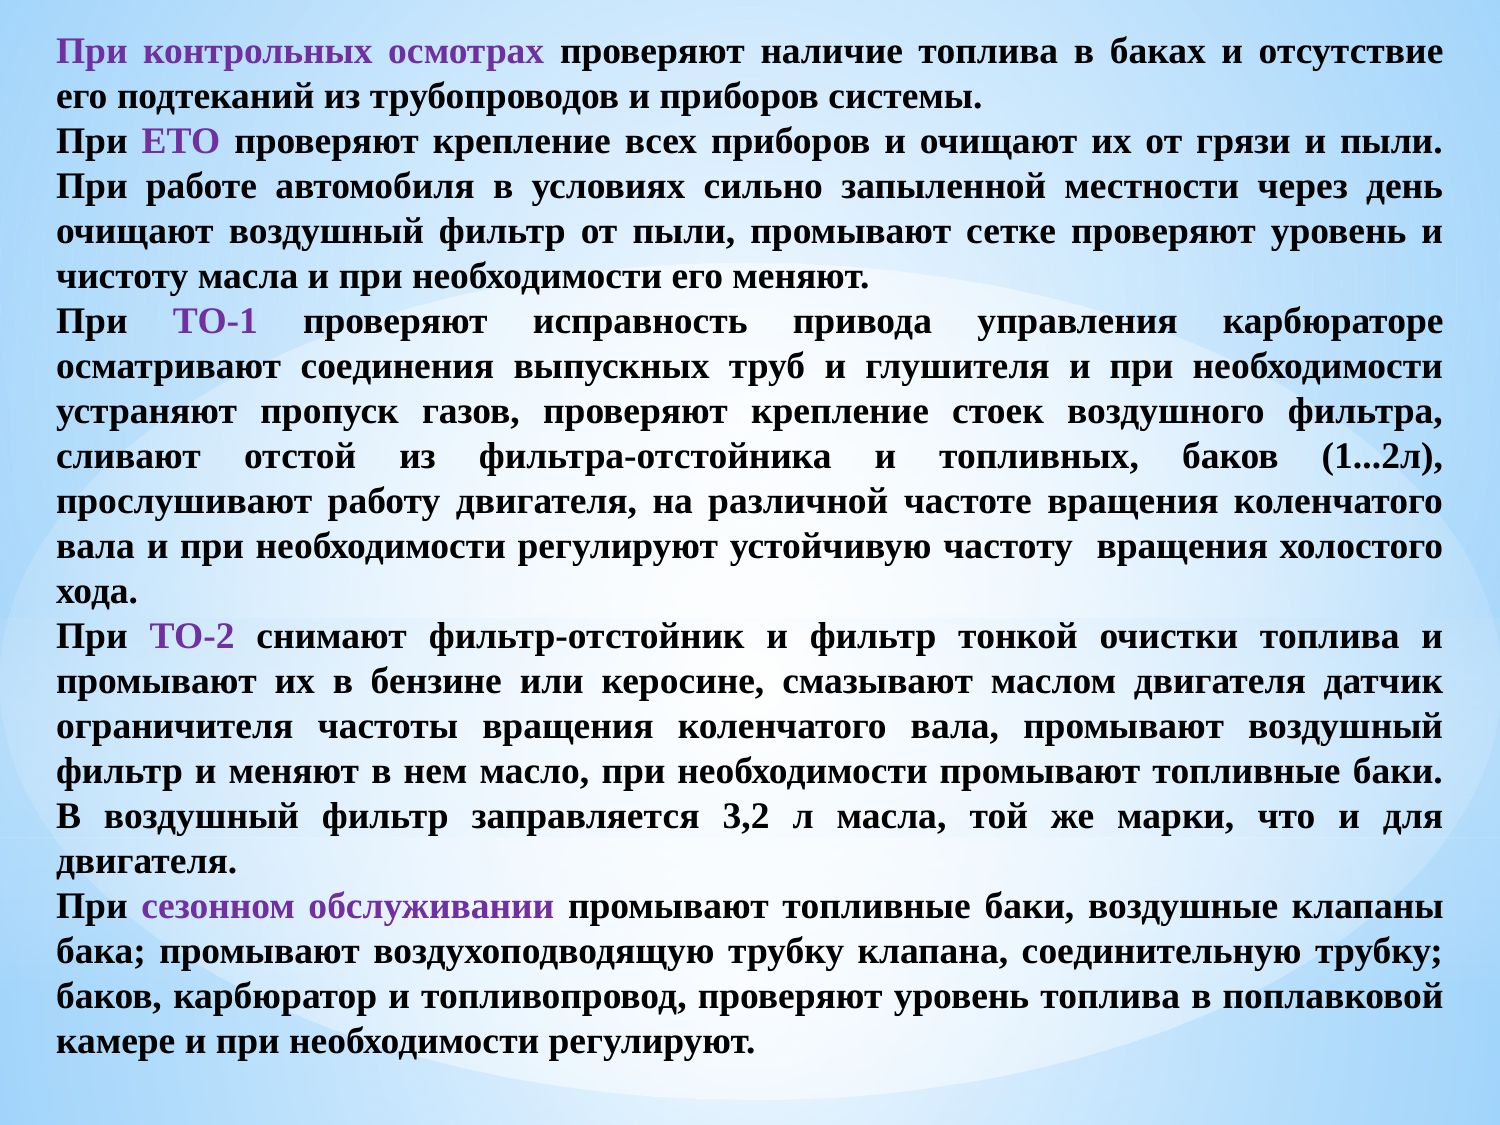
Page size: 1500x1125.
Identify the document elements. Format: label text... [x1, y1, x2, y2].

text_box При контрольных осмотрах проверяют наличие топлива в баках и отсутствие его подтеканий из трубопроводов и приборов системы. При ЕТО проверяют крепление всех приборов и очищают их от грязи и пыли. При работе автомобиля в условиях сильно запыленной местности через день очищают воздушный фильтр от пыли, промывают сетке проверяют уровень и чистоту масла и при необходимости его меняют. При ТО-1 проверяют исправность привода управления карбюраторе осматривают соединения выпускных труб и глушителя и при необходимости устраняют пропуск газов, проверяют крепление стоек воздушного фильтра, сливают отстой из фильтра-отстойника и топливных, баков (1...2л), прослушивают работу двигателя, на различной частоте вращения коленчатого вала и при необходимости регулируют устойчивую частоту вращения холостого хода. При ТО-2 снимают фильтр-отстойник и фильтр тонкой очистки топлива и промывают их в бензине или керосине, смазывают маслом двигателя датчик ограничителя частоты вращения коленчатого вала, промывают воздушный фильтр и меняют в нем масло, при необходимости промывают топливные баки. В воздушный фильтр заправляется 3,2 л масла, той же марки, что и для двигателя. При сезонном обслуживании промывают топливные баки, воздушные клапаны бака; промывают воздухоподводящую трубку клапана, соединительную трубку; баков, карбюратор и топливопровод, проверяют уровень топлива в поплавковой камере и при необходимости регулируют. [41, 19, 1459, 1069]
